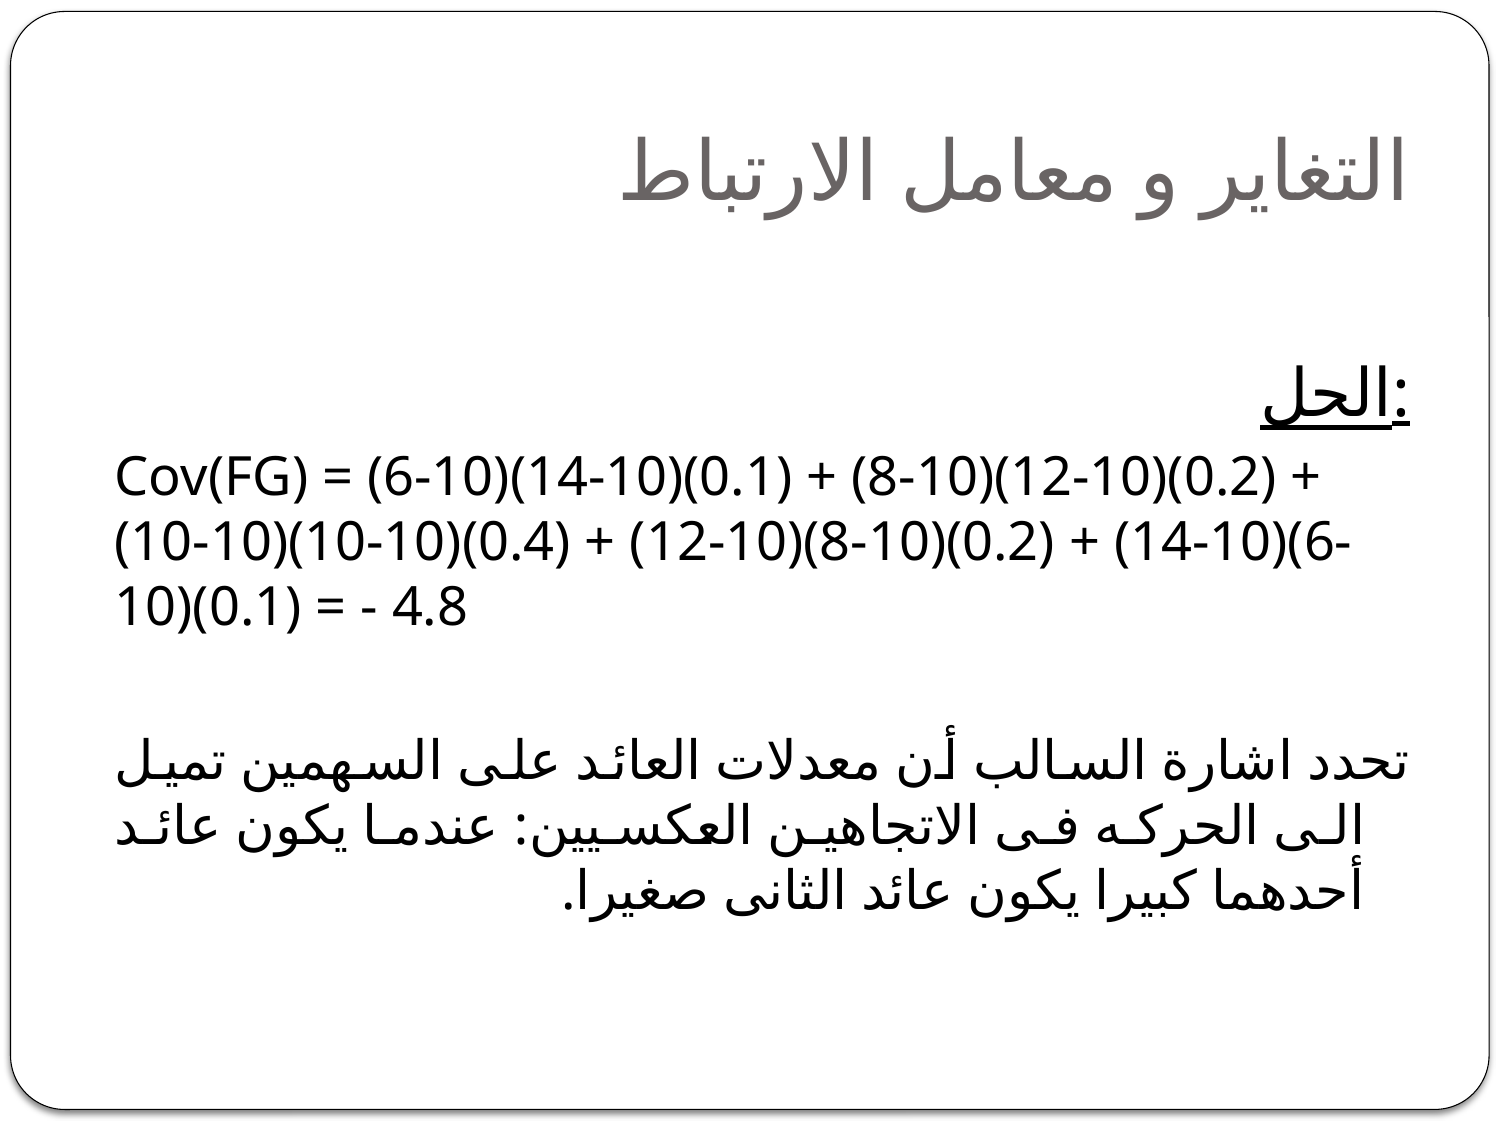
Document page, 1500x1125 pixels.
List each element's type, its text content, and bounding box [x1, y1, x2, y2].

title التغاير و معامل الارتباط [150, 45, 1425, 233]
list الحل: Cov(FG) = (6-10)(14-10)(0.1) + (8-10)(12-10)(0.2) + (10-10)(10-10)(0.4) + (12-10)(8-10)(0.2) + (14-10)(6-10)(0.1) = - 4.8 تحدد اشارة السالب أن معدلات العائد على السهمين تميل الى الحركه فى الاتجاهين العكسيين: عندما يكون عائد أحدهما كبيرا يكون عائد الثانى صغيرا. [99, 249, 1425, 1000]
